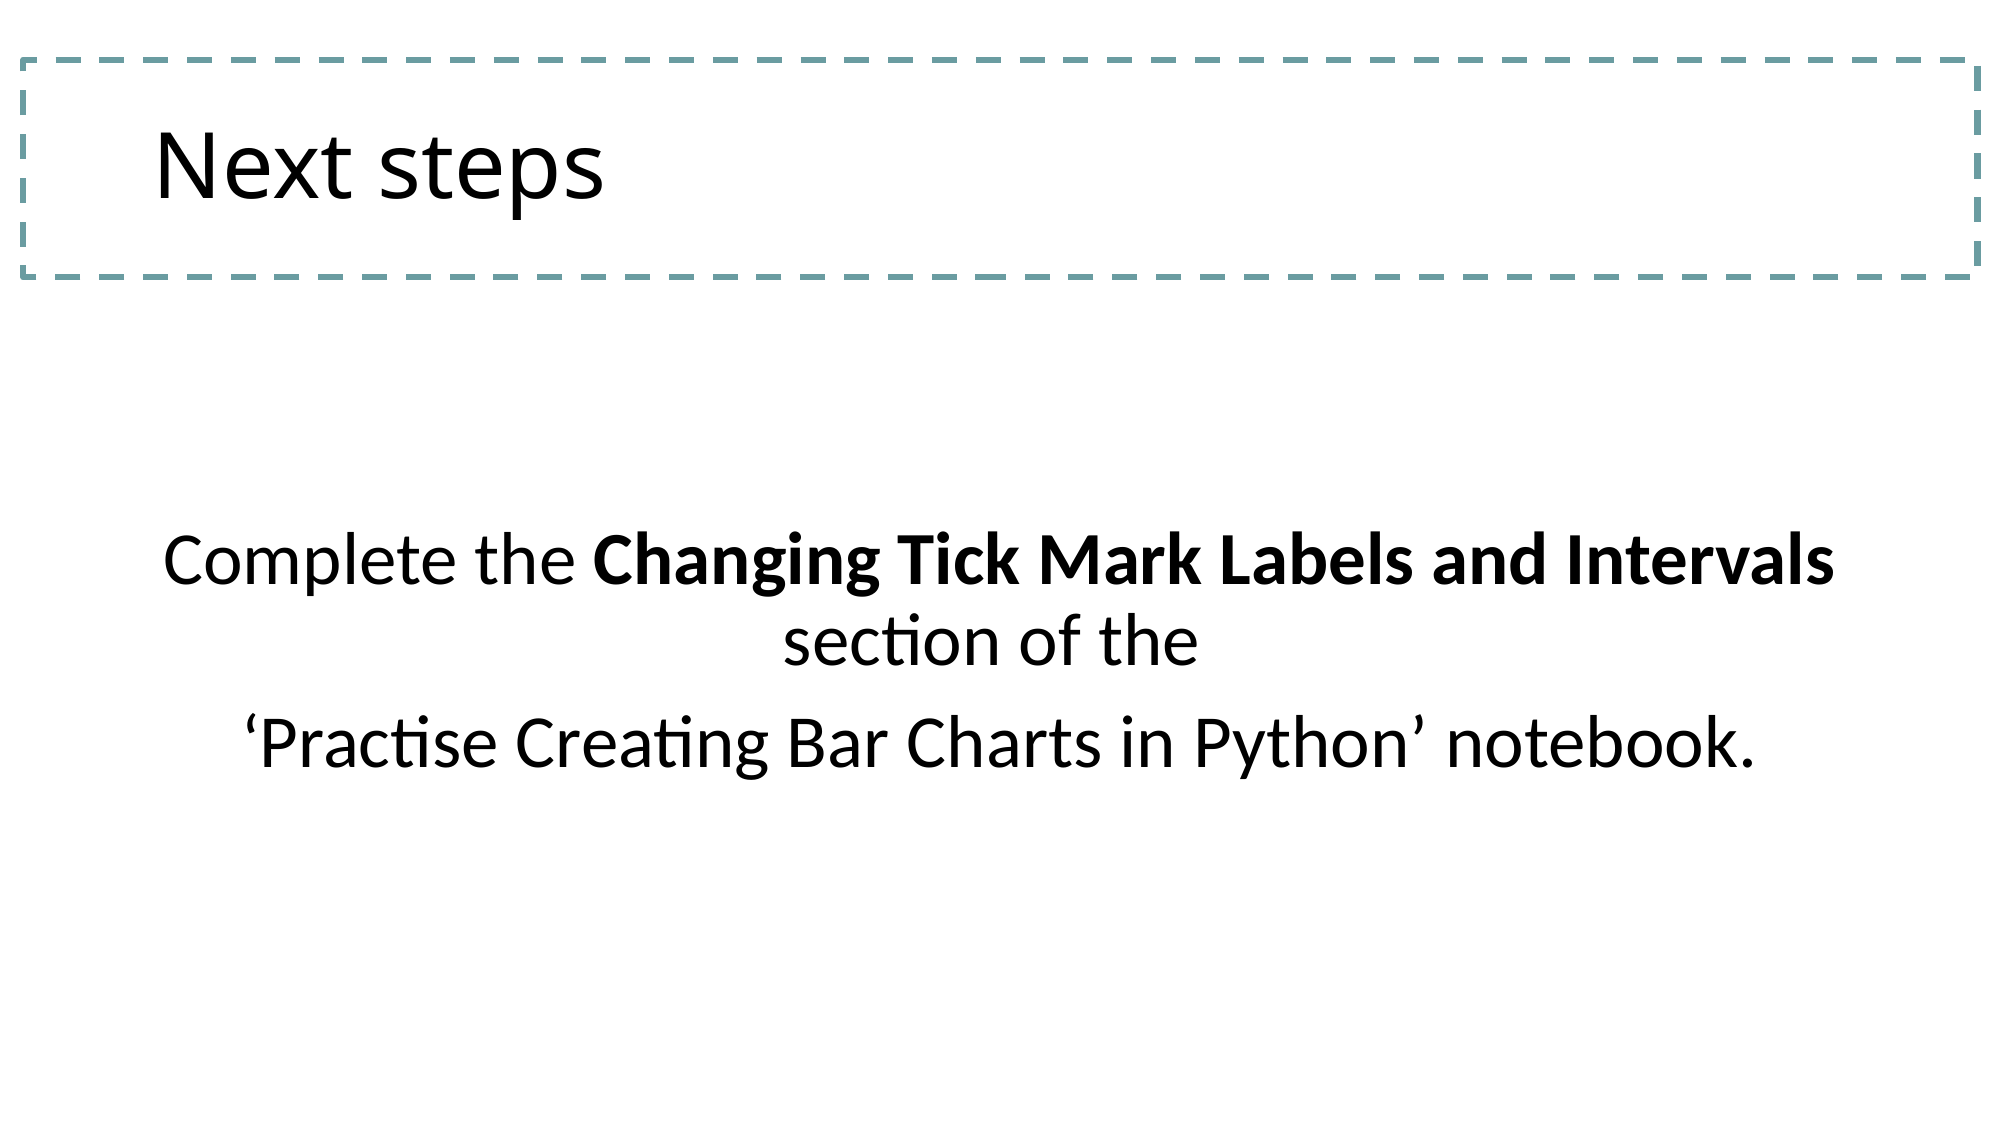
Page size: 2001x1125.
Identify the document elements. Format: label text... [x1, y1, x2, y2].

list Complete the Changing Tick Mark Labels and Intervals section of the ‘Practise Creating Bar Charts in Python’ notebook. [137, 299, 1863, 1014]
title Next steps [137, 59, 1863, 278]
